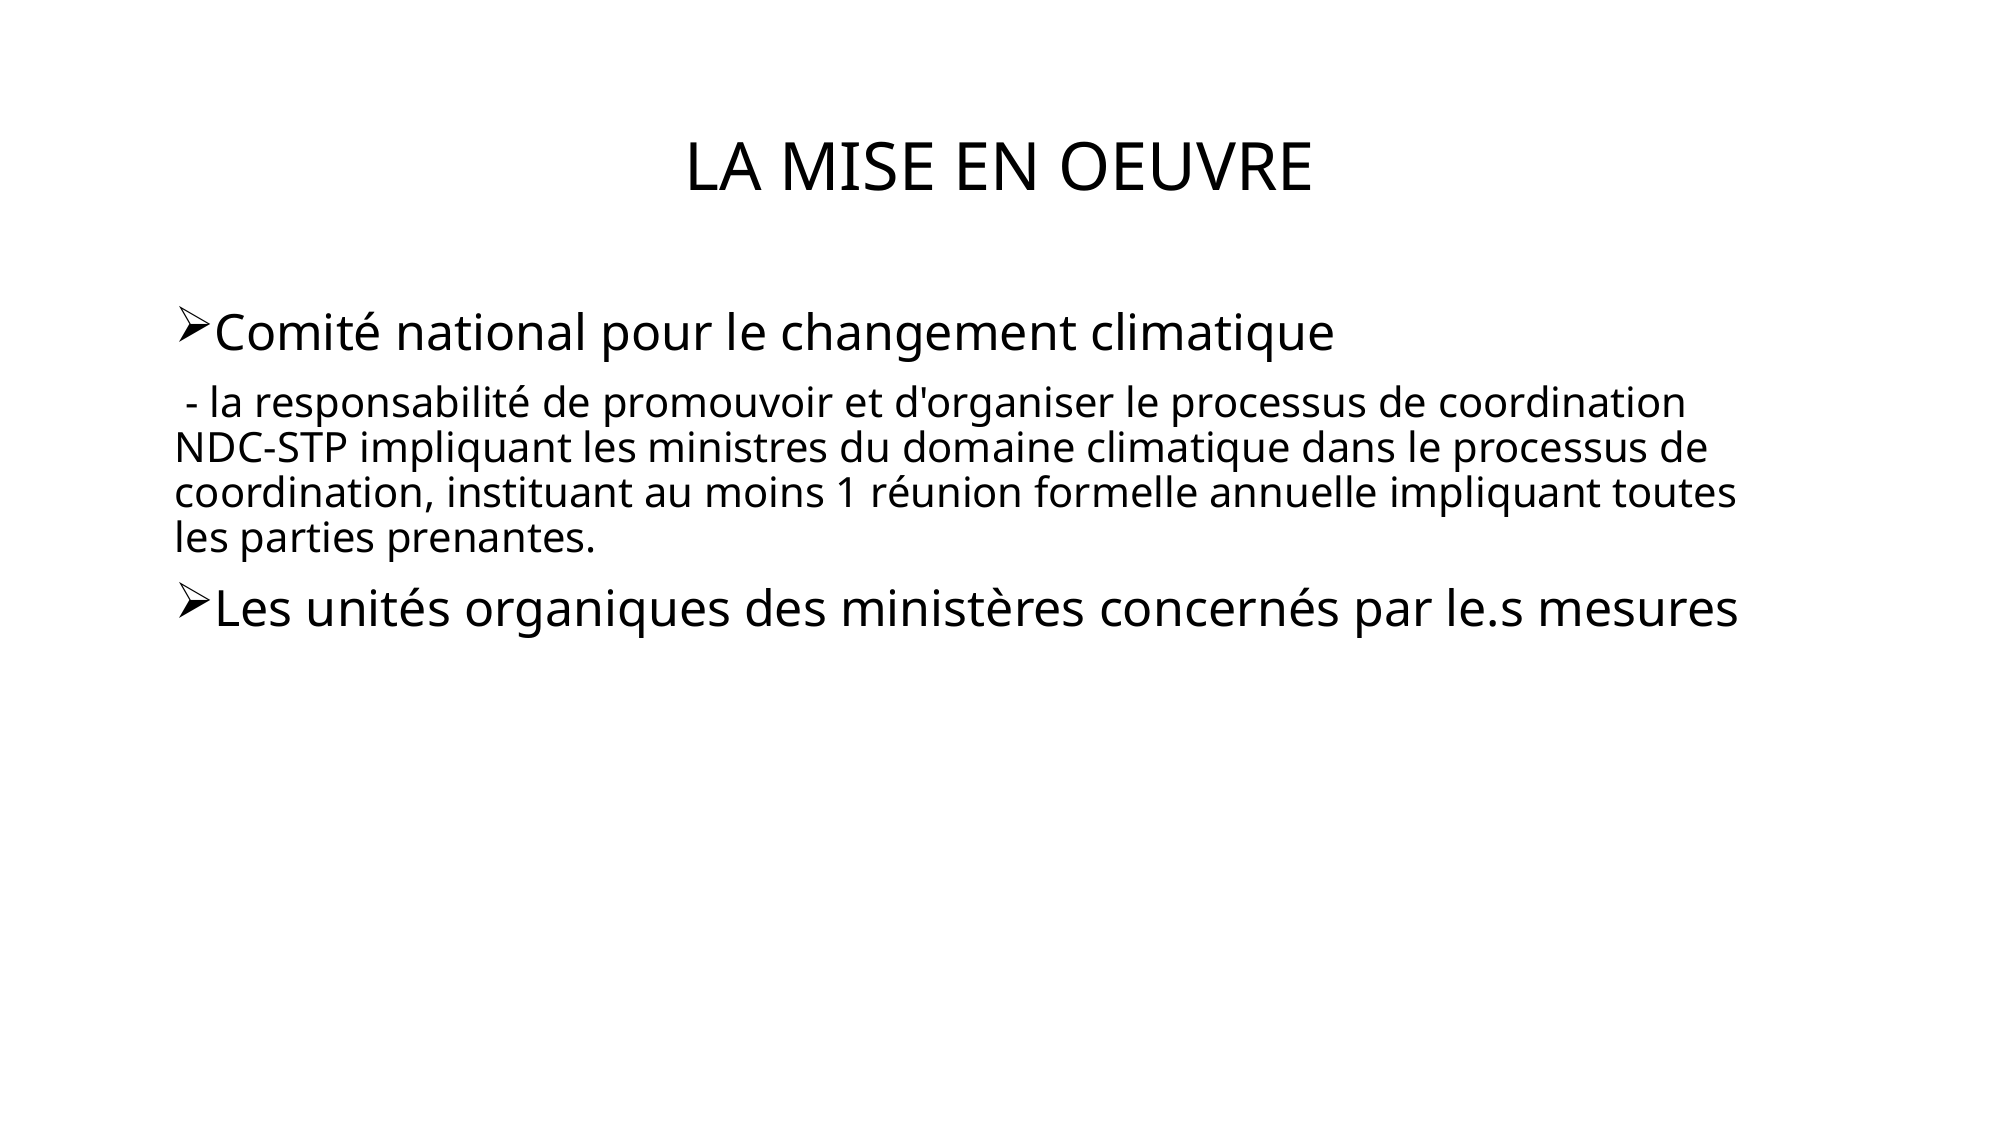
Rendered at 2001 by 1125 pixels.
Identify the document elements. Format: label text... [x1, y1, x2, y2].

title LA MISE EN OEUVRE [137, 59, 1863, 278]
list Comité national pour le changement climatique - la responsabilité de promouvoir et d'organiser le processus de coordination NDC-STP impliquant les ministres du domaine climatique dans le processus de coordination, instituant au moins 1 réunion formelle annuelle impliquant toutes les parties prenantes. Les unités organiques des ministères concernés par le.s mesures [159, 299, 1789, 1014]
